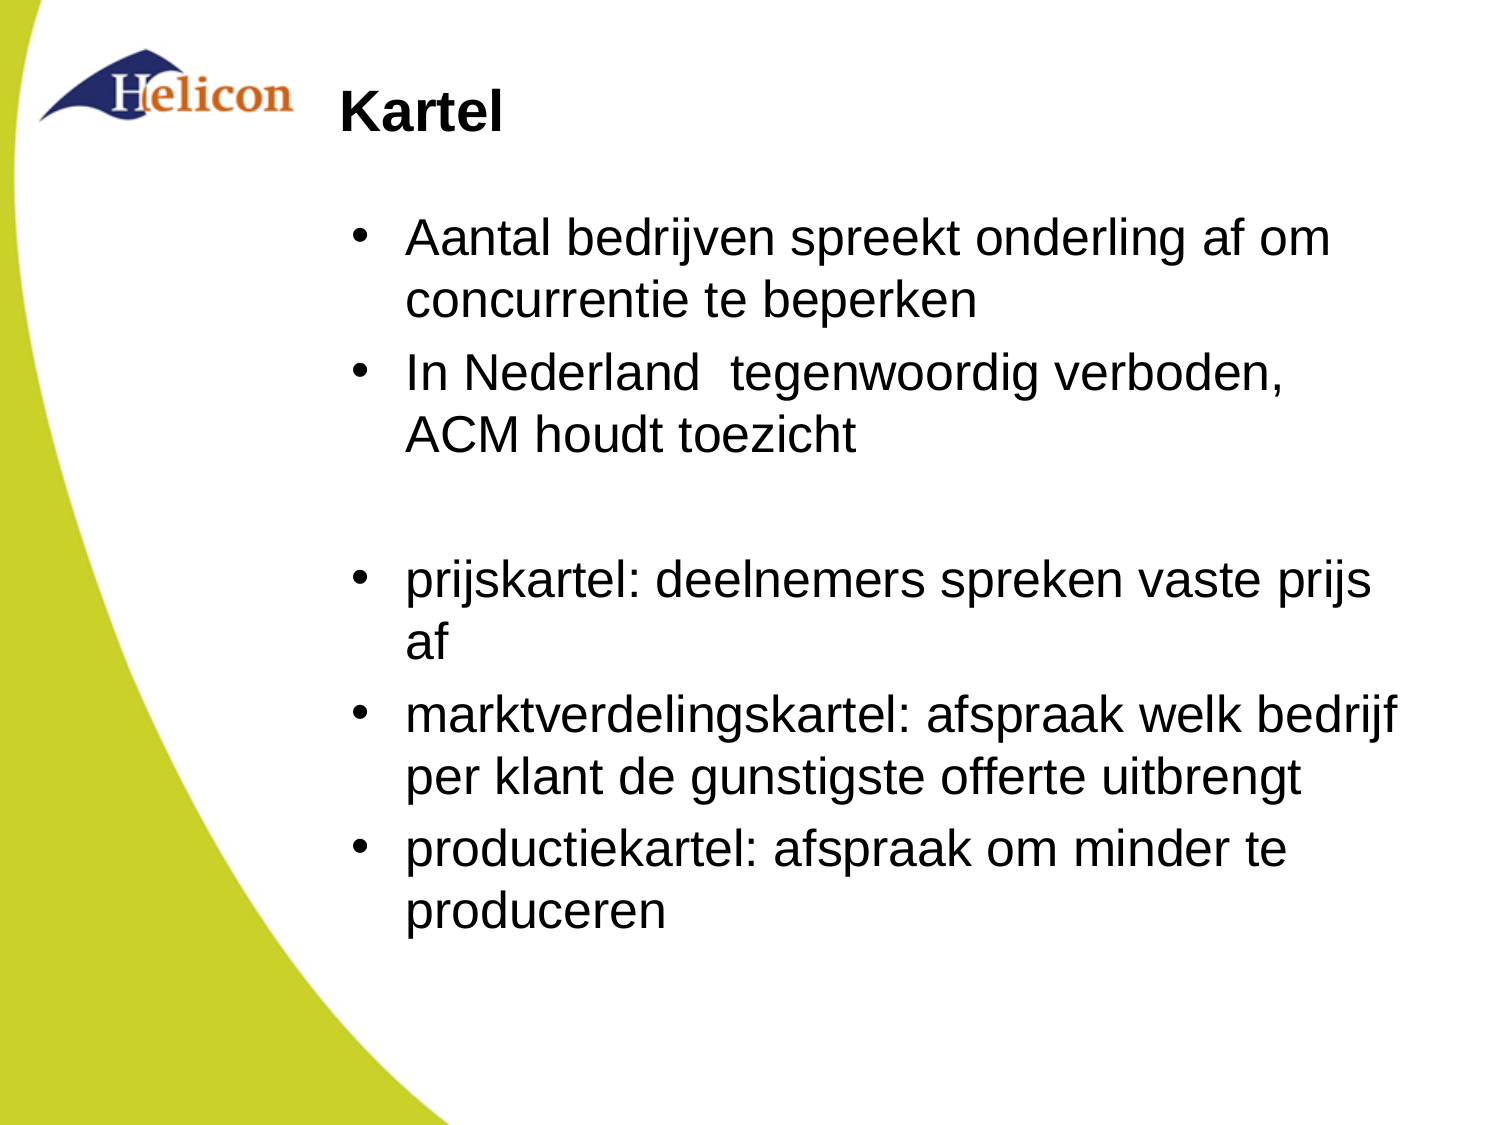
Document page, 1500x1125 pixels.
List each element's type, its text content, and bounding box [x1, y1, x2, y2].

list Aantal bedrijven spreekt onderling af om concurrentie te beperken In Nederland tegenwoordig verboden, ACM houdt toezicht prijskartel: deelnemers spreken vaste prijs af marktverdelingskartel: afspraak welk bedrijf per klant de gunstigste offerte uitbrengt productiekartel: afspraak om minder te produceren [336, 196, 1425, 1005]
picture [0, 0, 1500, 1125]
title Kartel [324, 54, 1415, 161]
